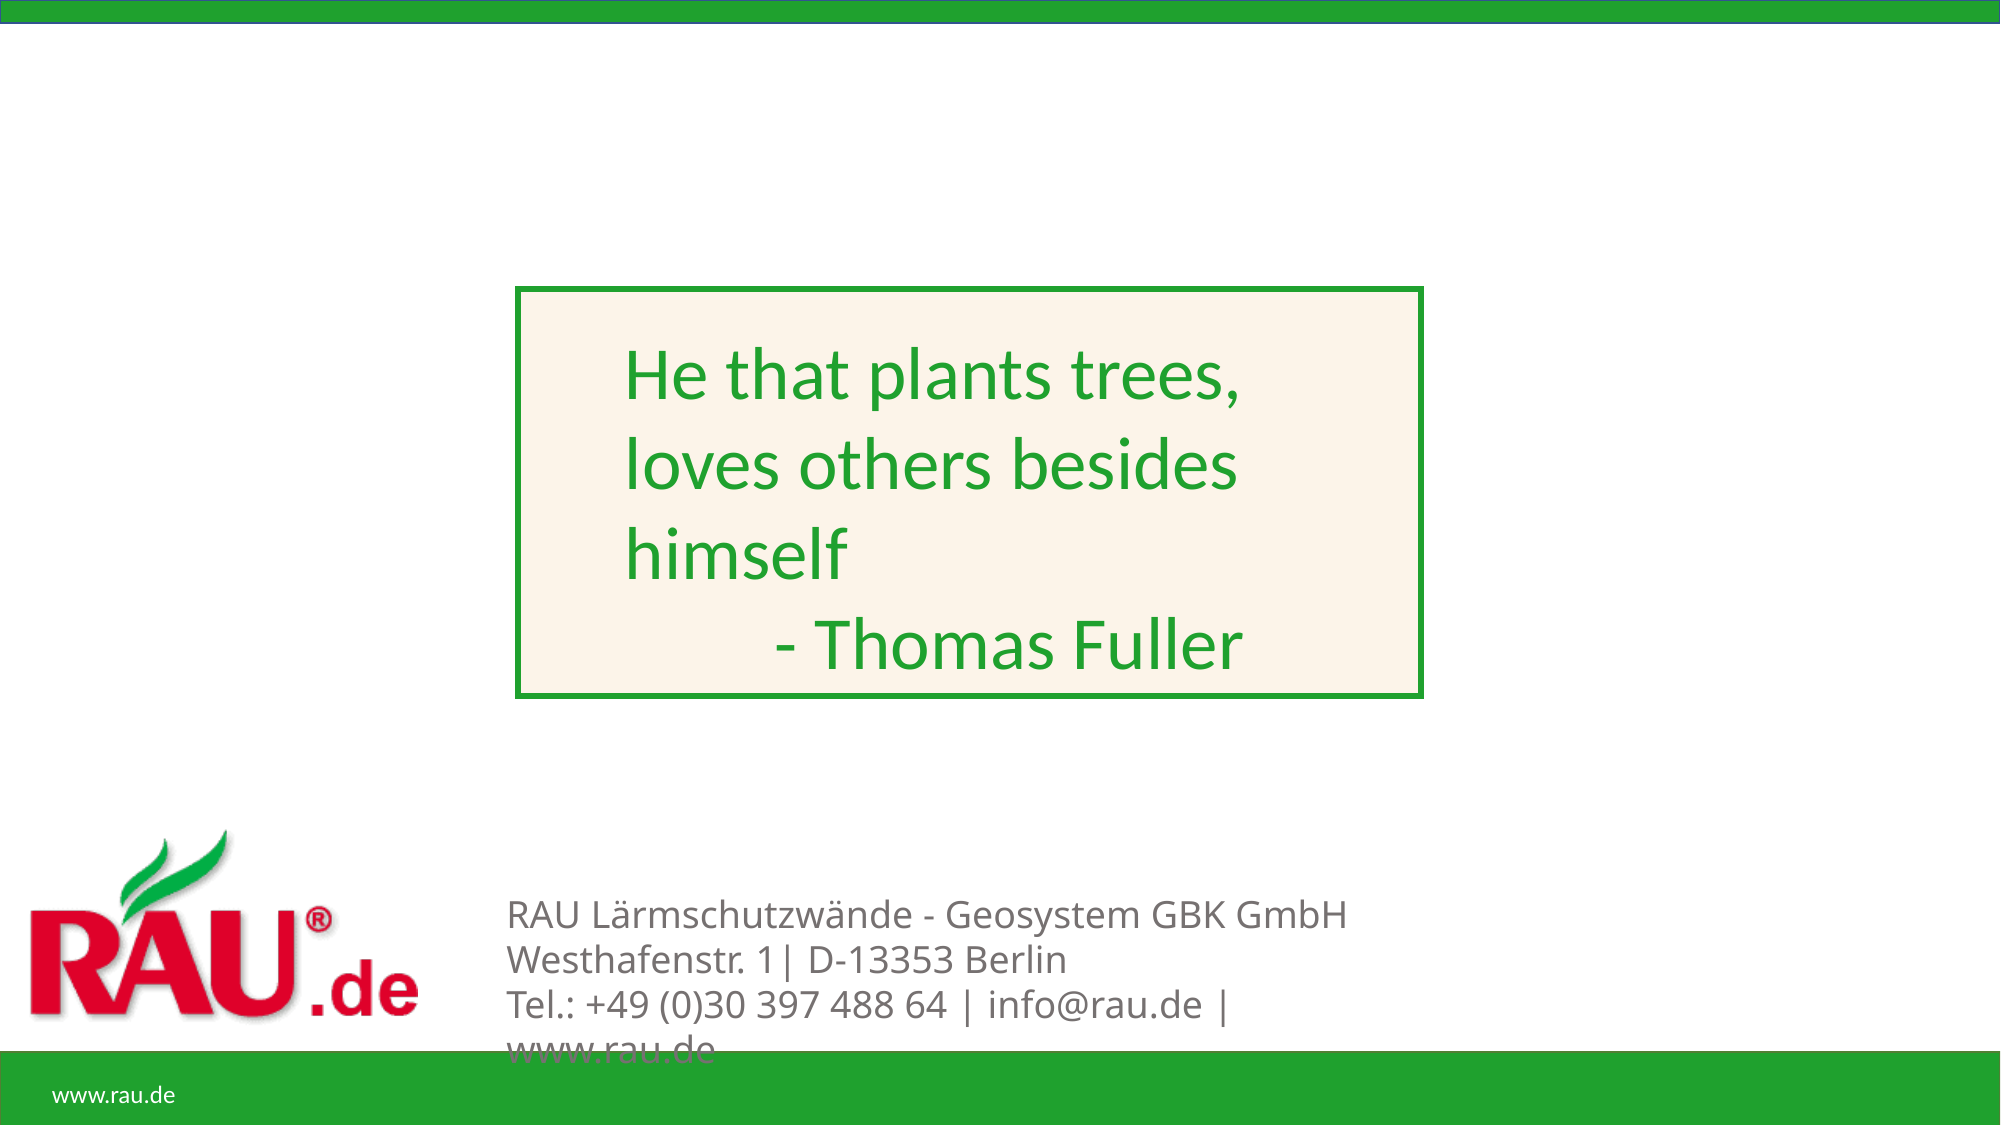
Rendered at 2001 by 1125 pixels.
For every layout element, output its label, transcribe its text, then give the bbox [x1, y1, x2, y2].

text_box He that plants trees, loves others besides himself - Thomas Fuller [610, 317, 1487, 692]
picture [28, 828, 418, 1027]
text_box RAU Lärmschutzwände - Geosystem GBK GmbH Westhafenstr. 1| D-13353 Berlin Tel.: +49 (0)30 397 488 64 | info@rau.de | www.rau.de [491, 883, 1395, 1124]
text_box [517, 288, 1422, 697]
text_box [0, 0, 2000, 24]
